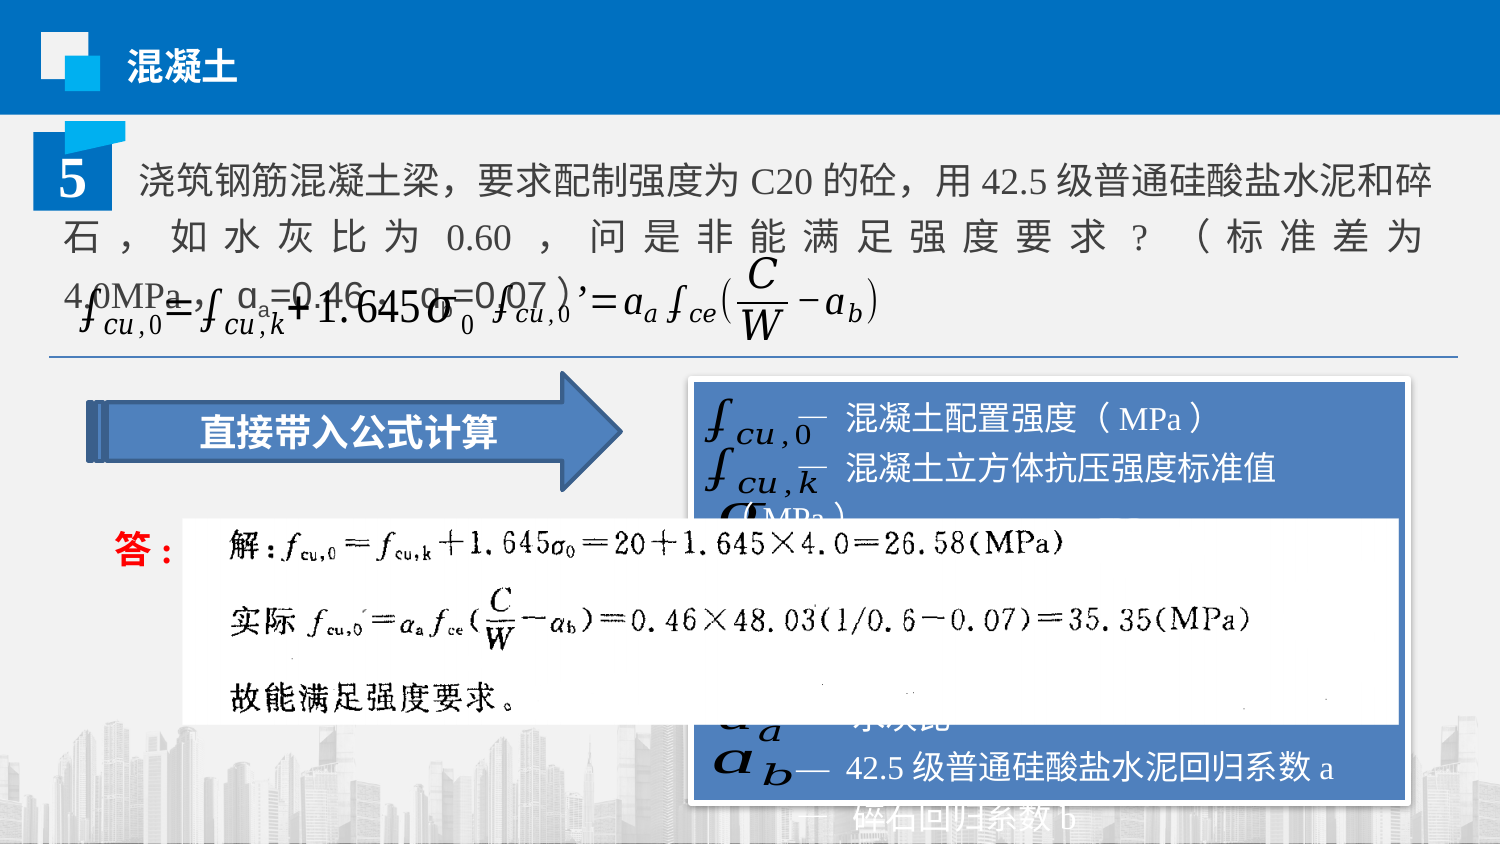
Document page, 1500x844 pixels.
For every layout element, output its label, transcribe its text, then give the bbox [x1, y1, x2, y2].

text_box [64, 121, 126, 155]
text_box [0, 1, 1500, 117]
text_box 浇筑钢筋混凝土梁，要求配制强度为C20的砼，用42.5级普通硅酸盐水泥和碎石，如水灰比为0.60，问是非能满足强度要求?（标准差为4.0MPa，ɑa=0.46，ɑb=0.07） [49, 138, 1448, 330]
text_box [690, 378, 1425, 804]
text_box [63, 54, 102, 93]
text_box [39, 30, 91, 81]
text_box 直接带入公式计算 [86, 370, 623, 493]
text_box 混凝土 [112, 35, 715, 96]
text_box 5 [33, 132, 112, 211]
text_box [99, 518, 1399, 725]
